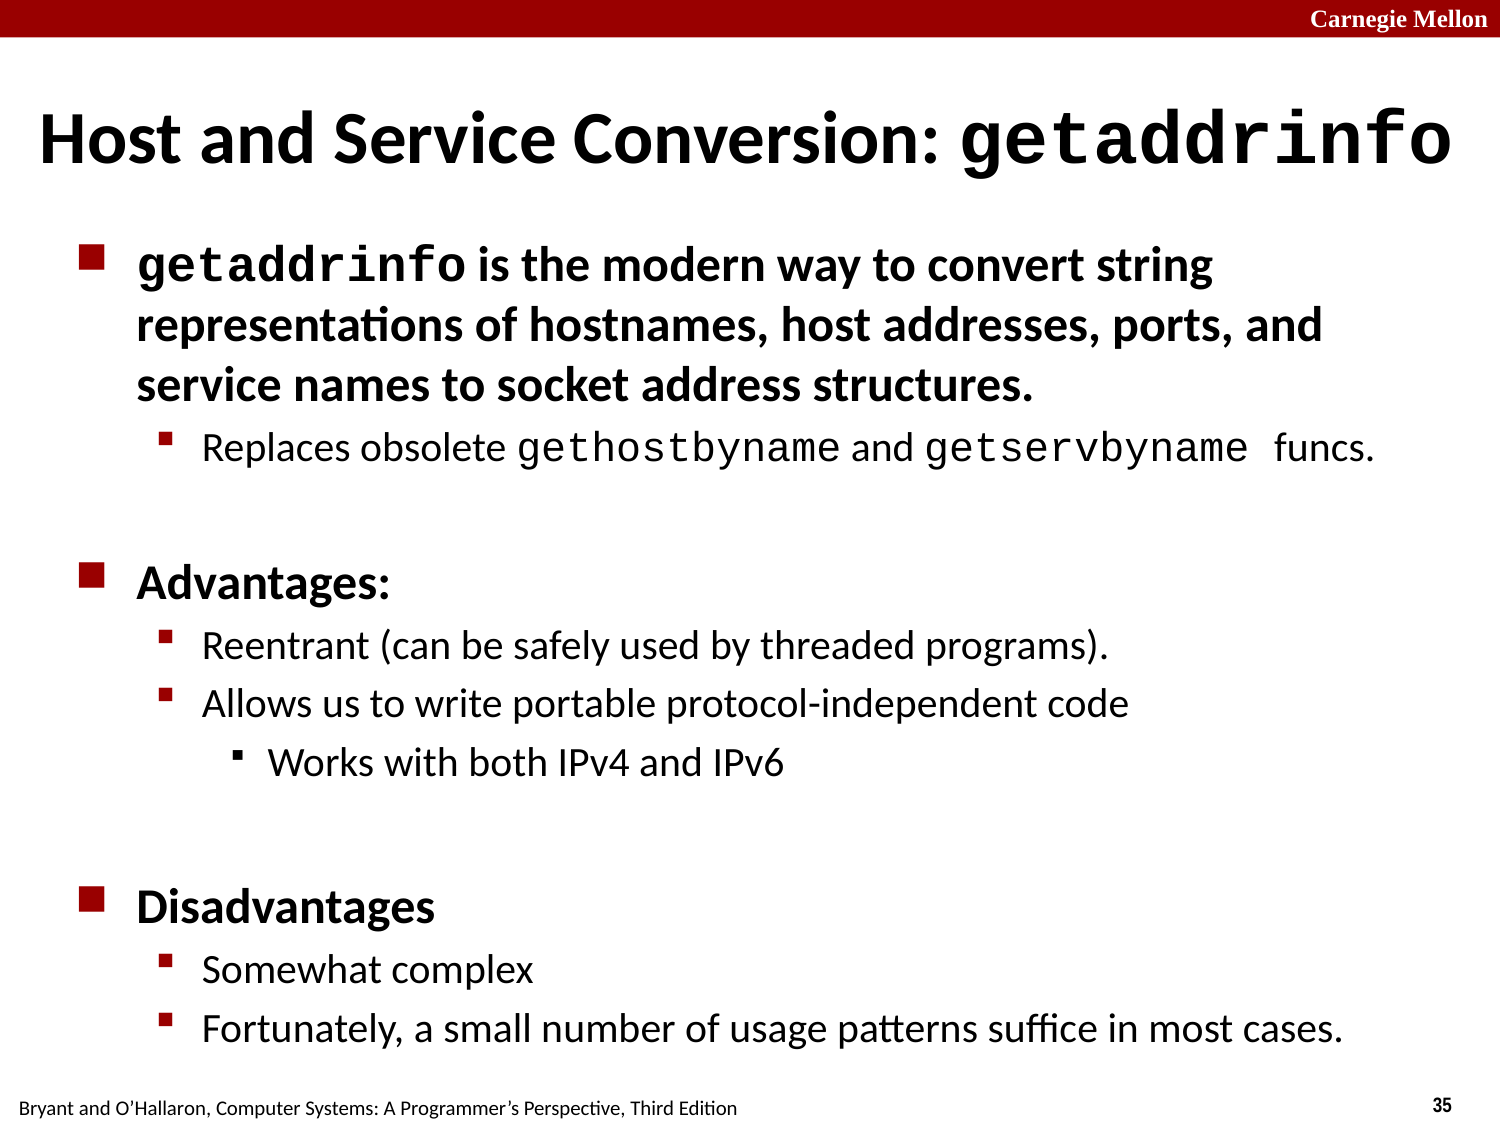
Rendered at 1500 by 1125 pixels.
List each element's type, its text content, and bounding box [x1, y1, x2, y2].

title Host and Service Conversion: getaddrinfo [24, 71, 1488, 197]
list getaddrinfo is the modern way to convert string representations of hostnames, host addresses, ports, and service names to socket address structures. Replaces obsolete gethostbyname and getservbyname funcs. Advantages: Reentrant (can be safely used by threaded programs). Allows us to write portable protocol-independent code Works with both IPv4 and IPv6 Disadvantages Somewhat complex Fortunately, a small number of usage patterns suffice in most cases. [64, 223, 1451, 1088]
